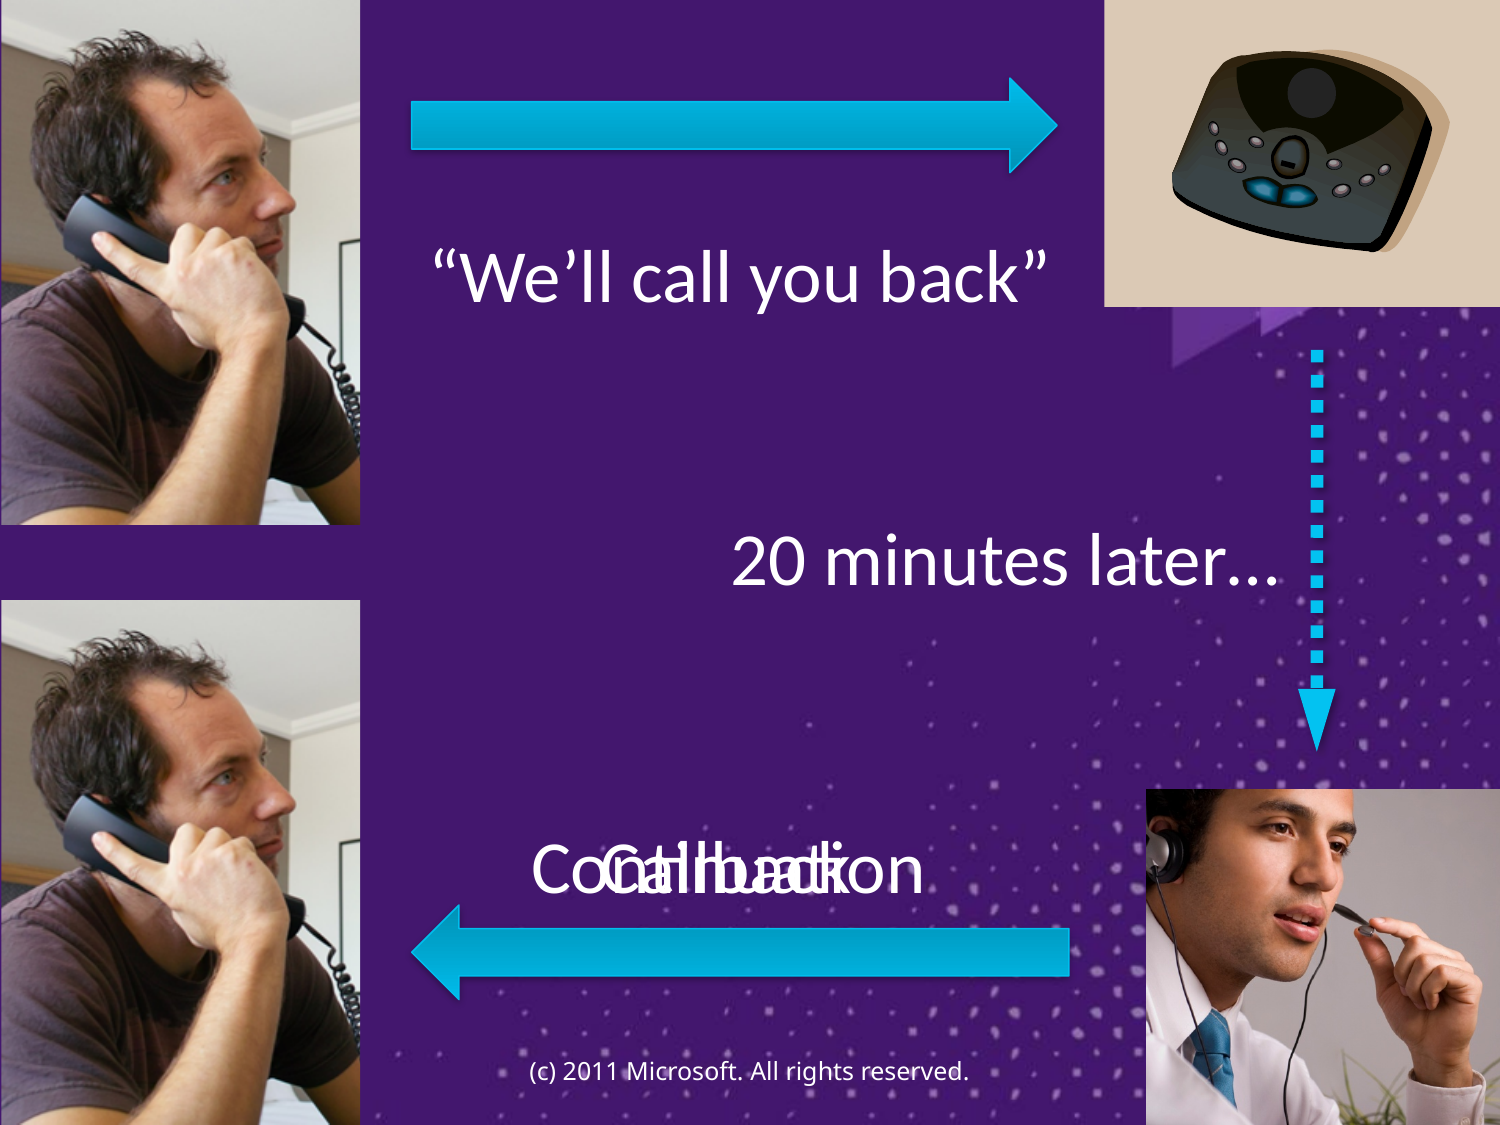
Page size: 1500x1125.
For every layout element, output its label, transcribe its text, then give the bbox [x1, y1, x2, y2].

text_box [410, 77, 1058, 174]
text_box “We’ll call you back” [413, 219, 1067, 325]
text_box [411, 904, 1070, 1001]
text_box 20 minutes later… [715, 503, 1295, 609]
footer (c) 2011 Microsoft. All rights reserved. [512, 1042, 988, 1103]
picture [0, 0, 1500, 1125]
text_box Continuation [516, 810, 941, 916]
